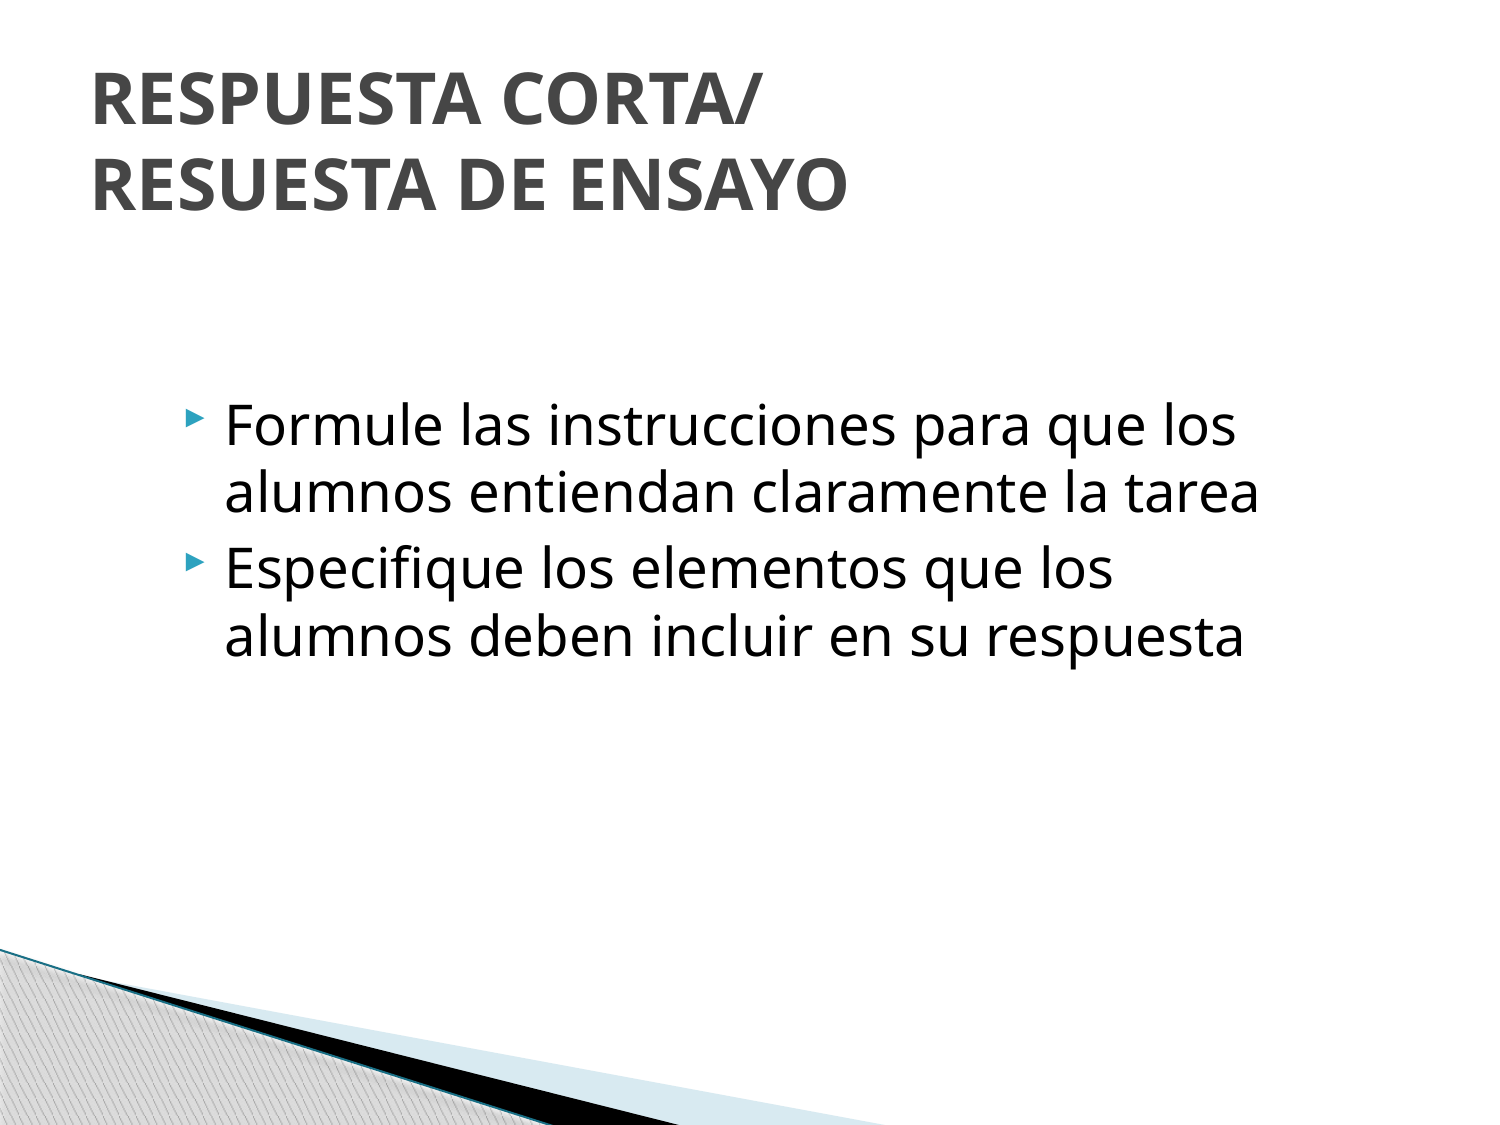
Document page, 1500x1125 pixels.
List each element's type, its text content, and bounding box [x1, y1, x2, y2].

list Formule las instrucciones para que los alumnos entiendan claramente la tarea Especifique los elementos que los alumnos deben incluir en su respuesta [150, 381, 1314, 838]
title RESPUESTA CORTA/ RESUESTA DE ENSAYO [75, 45, 1425, 233]
